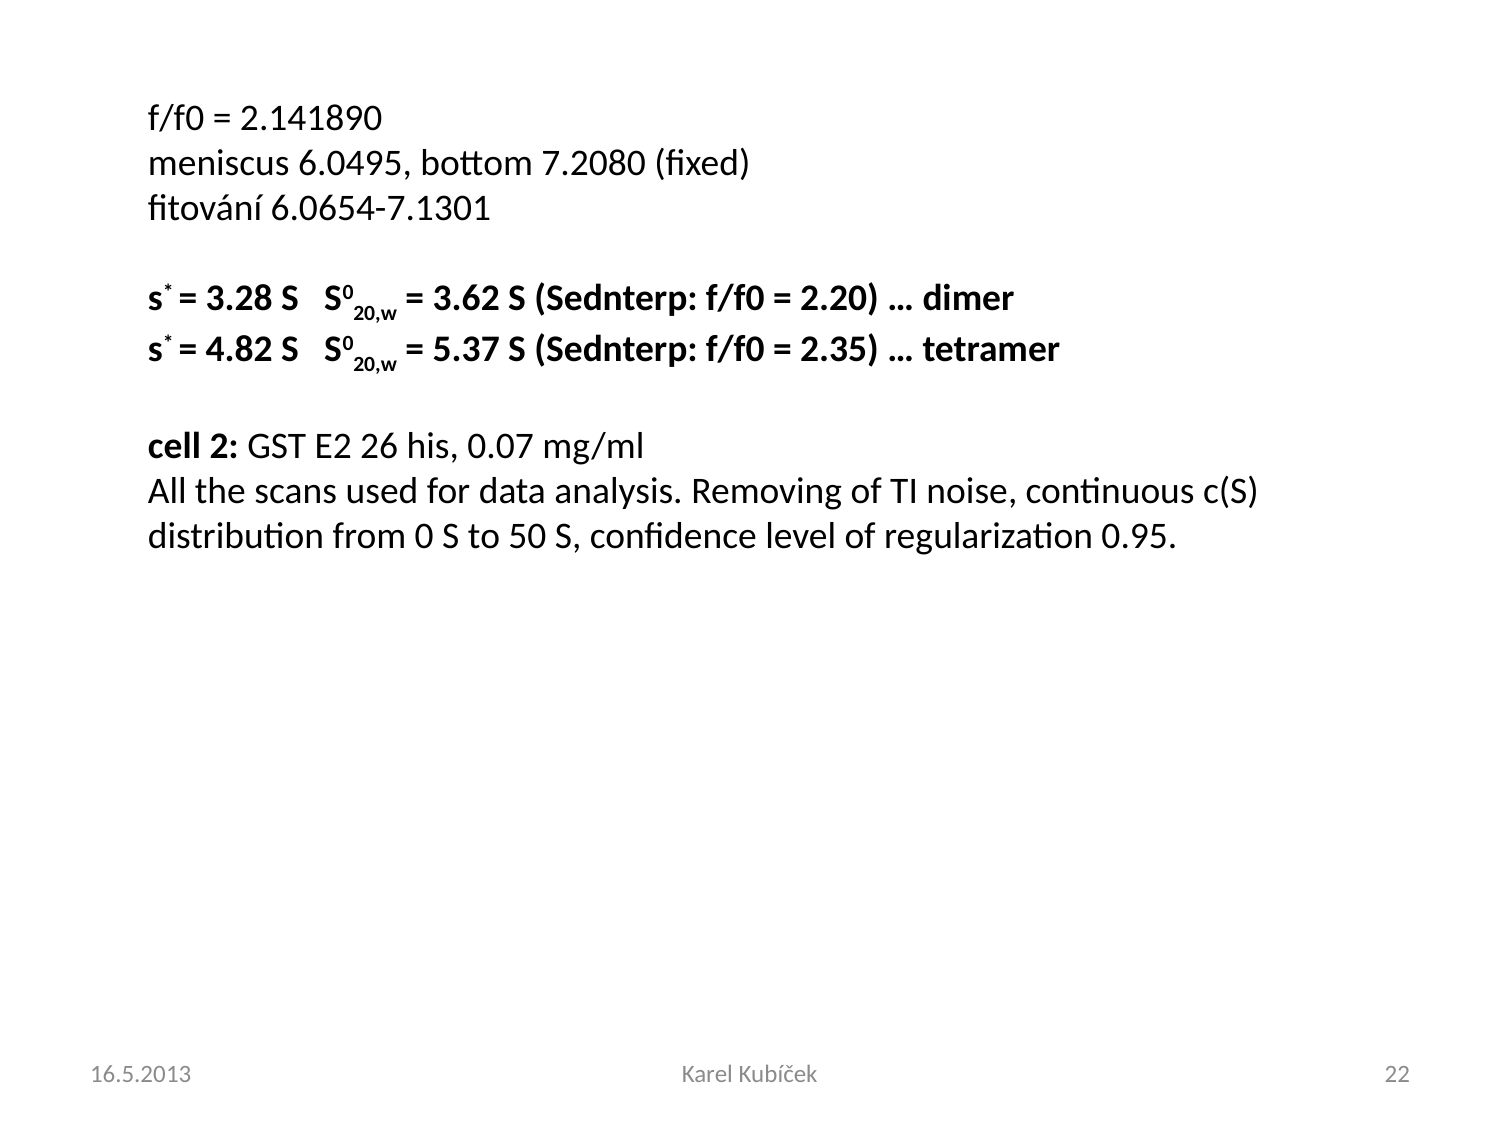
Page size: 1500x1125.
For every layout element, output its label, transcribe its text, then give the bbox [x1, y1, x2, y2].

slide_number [75, 1042, 425, 1103]
text_box f/f0 = 2.141890 meniscus 6.0495, bottom 7.2080 (fixed) fitování 6.0654-7.1301 s* = 3.28 S S020,w = 3.62 S (Sednterp: f/f0 = 2.20) … dimer s* = 4.82 S S020,w = 5.37 S (Sednterp: f/f0 = 2.35) … tetramer cell 2: GST E2 26 his, 0.07 mg/ml All the scans used for data analysis. Removing of TI noise, continuous c(S) distribution from 0 S to 50 S, confidence level of regularization 0.95. [133, 85, 1340, 608]
slide_number 22 [1074, 1042, 1425, 1103]
footer Karel Kubíček [512, 1042, 988, 1103]
